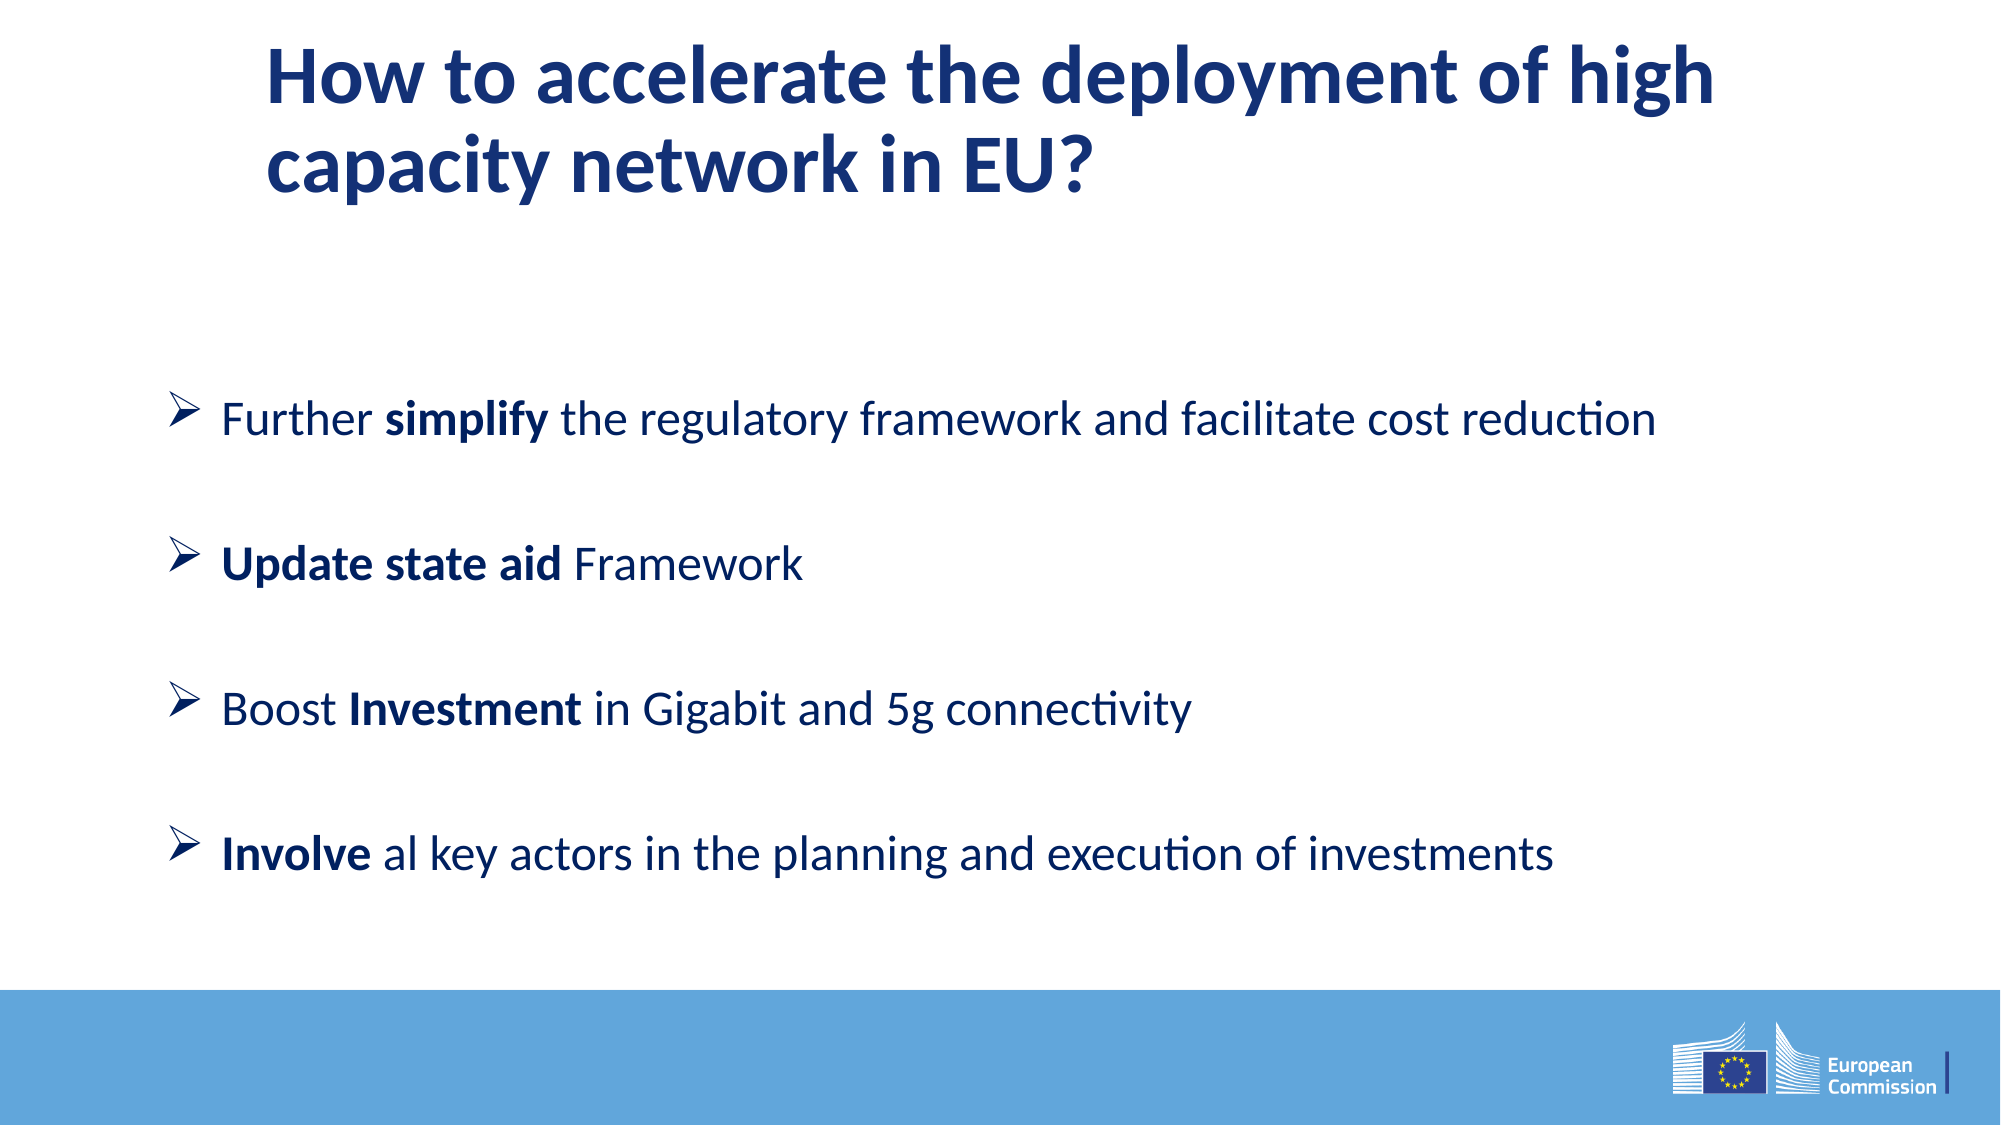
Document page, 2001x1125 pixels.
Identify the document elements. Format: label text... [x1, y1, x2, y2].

picture [0, 0, 2001, 1125]
title How to accelerate the deployment of high capacity network in EU? [251, 28, 1757, 214]
text_box Further simplify the regulatory framework and facilitate cost reduction Update state aid Framework Boost Investment in Gigabit and 5g connectivity Involve al key actors in the planning and execution of investments [150, 317, 1938, 888]
